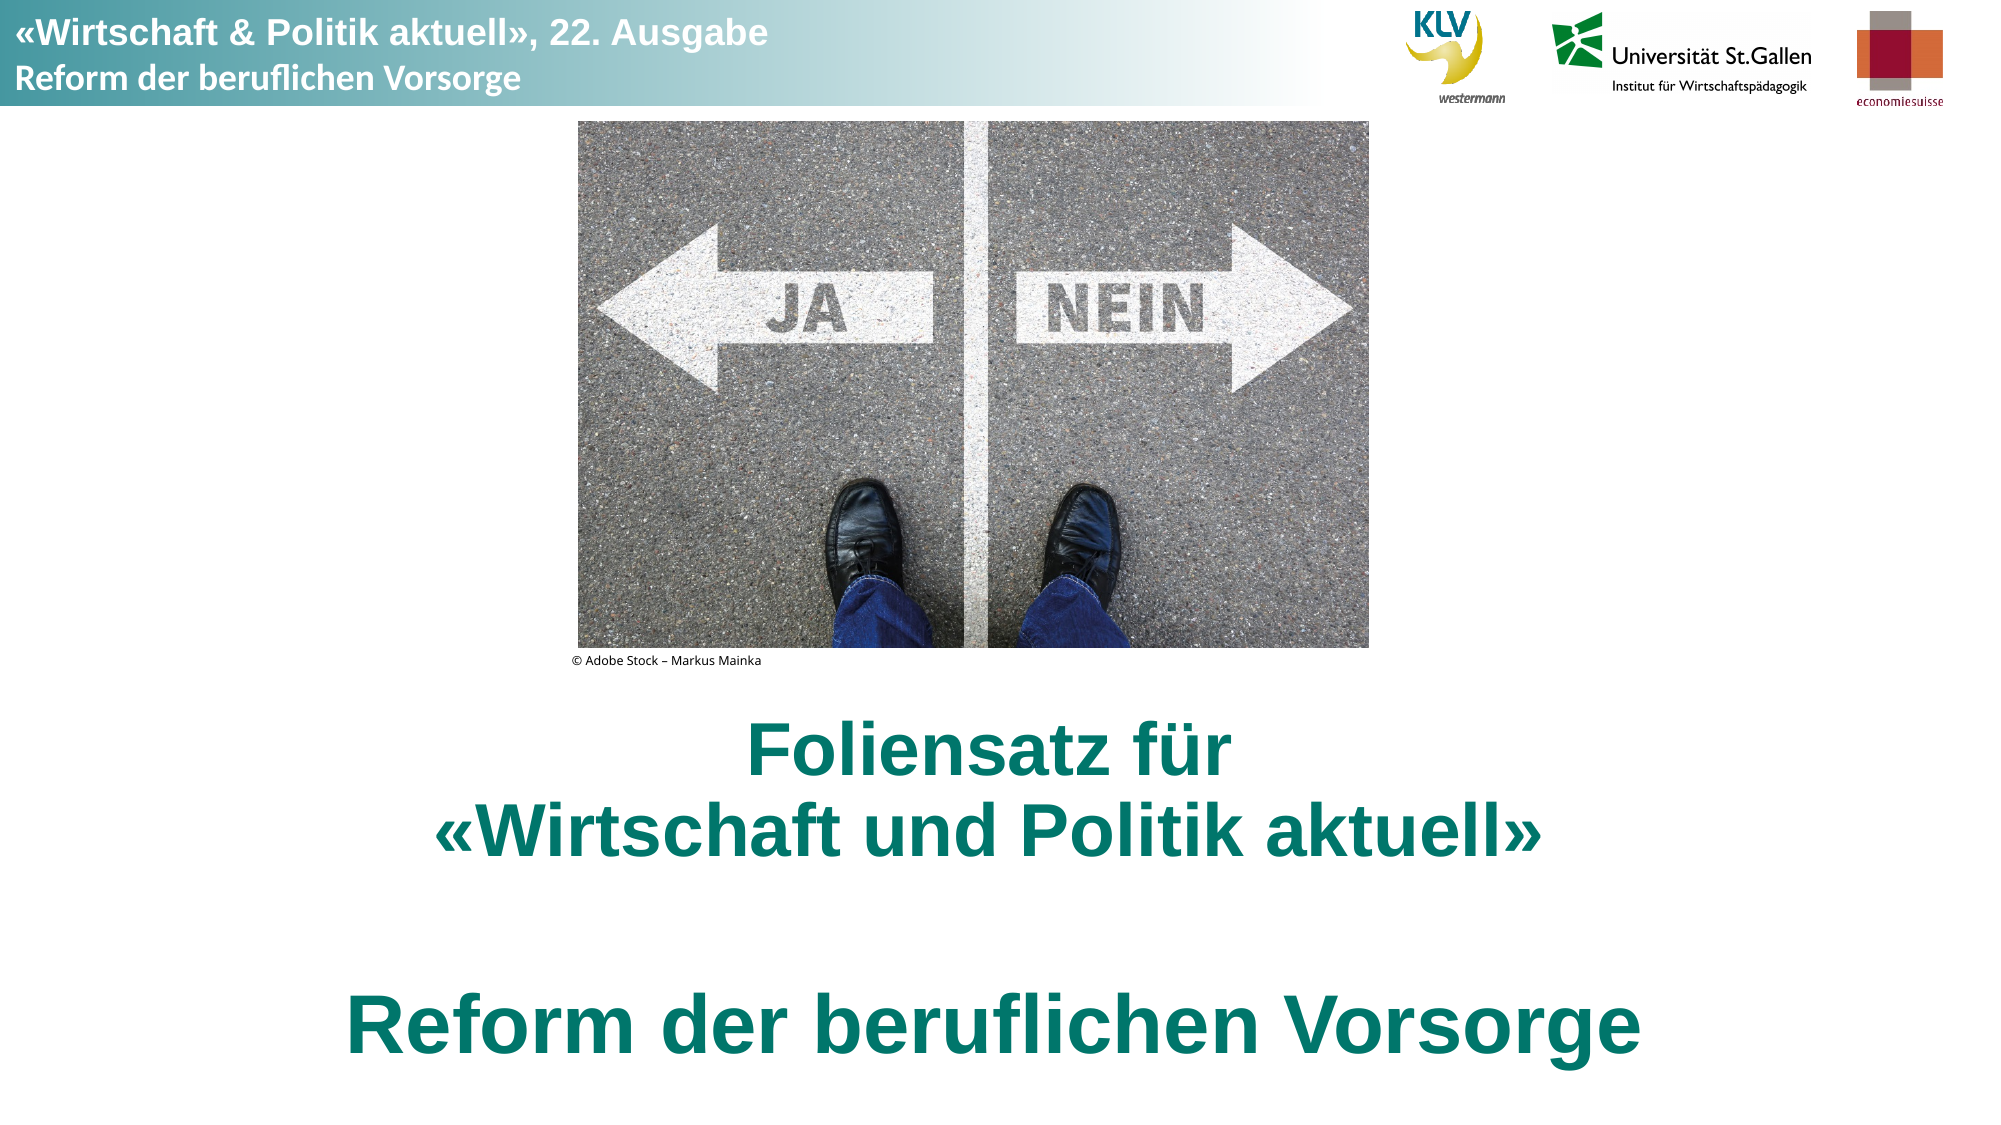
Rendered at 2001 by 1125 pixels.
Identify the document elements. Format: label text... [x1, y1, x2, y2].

picture [1857, 11, 1943, 106]
picture [1406, 11, 1505, 103]
picture [1552, 12, 1811, 94]
subtitle Reform der beruflichen Vorsorge [135, 893, 1855, 1099]
picture [578, 121, 1369, 648]
text_box © Adobe Stock – Markus Mainka [557, 645, 777, 676]
title Foliensatz für «Wirtschaft und Politik aktuell» [249, 626, 1750, 881]
